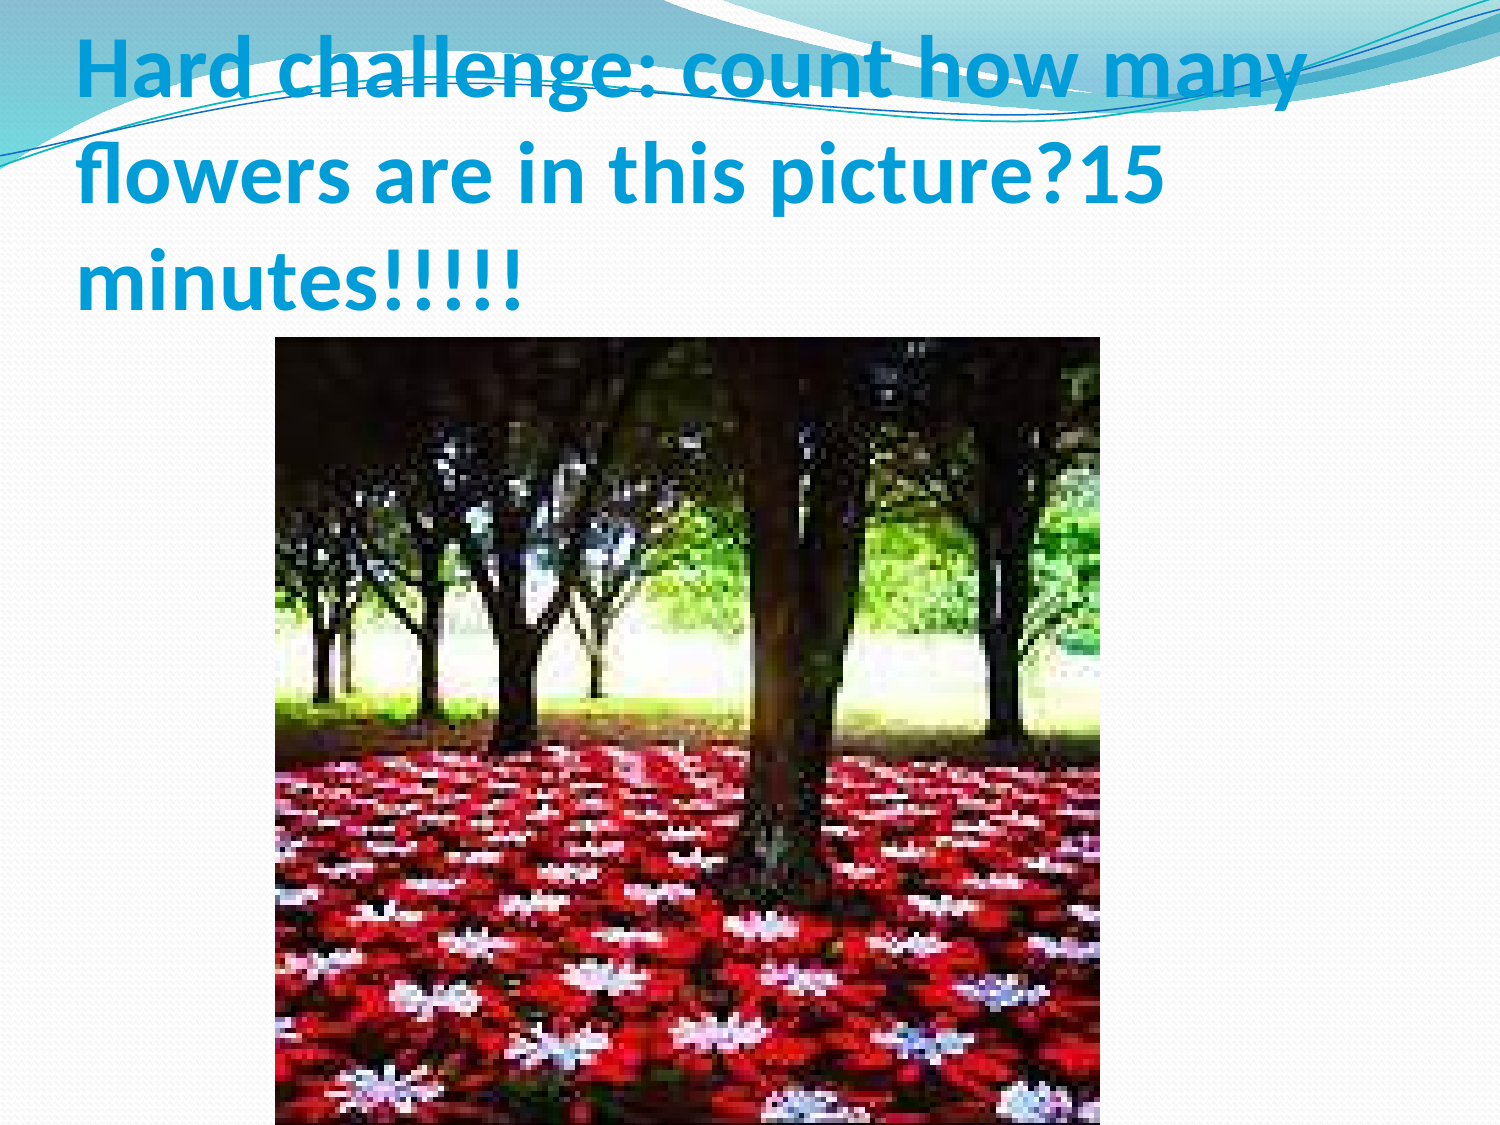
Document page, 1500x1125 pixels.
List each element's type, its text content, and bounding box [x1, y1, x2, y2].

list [274, 337, 1101, 1125]
title Hard challenge: count how many flowers are in this picture?15 minutes!!!!! [75, 0, 1438, 328]
